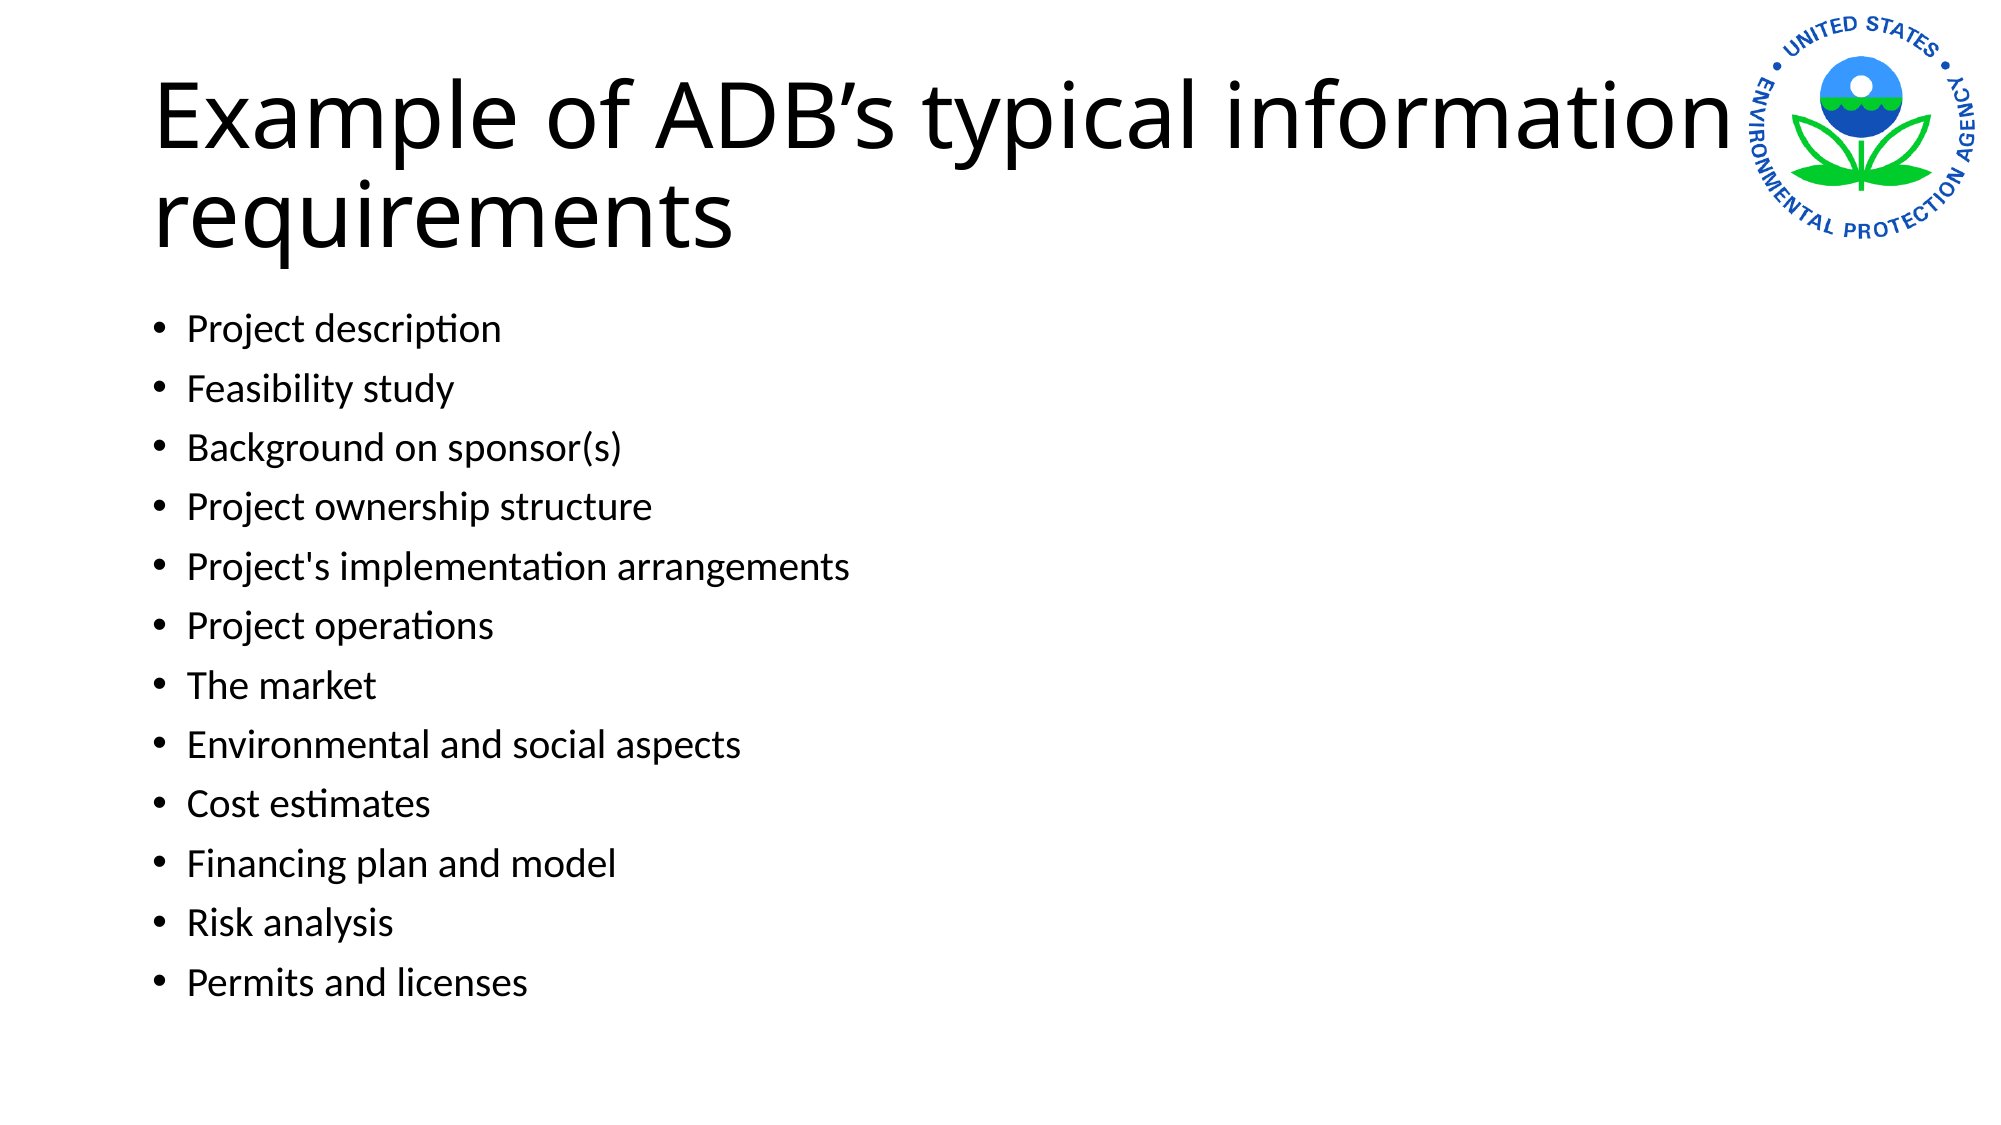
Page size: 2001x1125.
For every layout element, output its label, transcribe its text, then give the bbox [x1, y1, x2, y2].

list Project description Feasibility study Background on sponsor(s) Project ownership structure Project's implementation arrangements Project operations The market Environmental and social aspects Cost estimates Financing plan and model Risk analysis Permits and licenses [137, 299, 1863, 1014]
title Example of ADB’s typical information requirements [137, 59, 1863, 278]
picture [1749, 0, 1980, 250]
